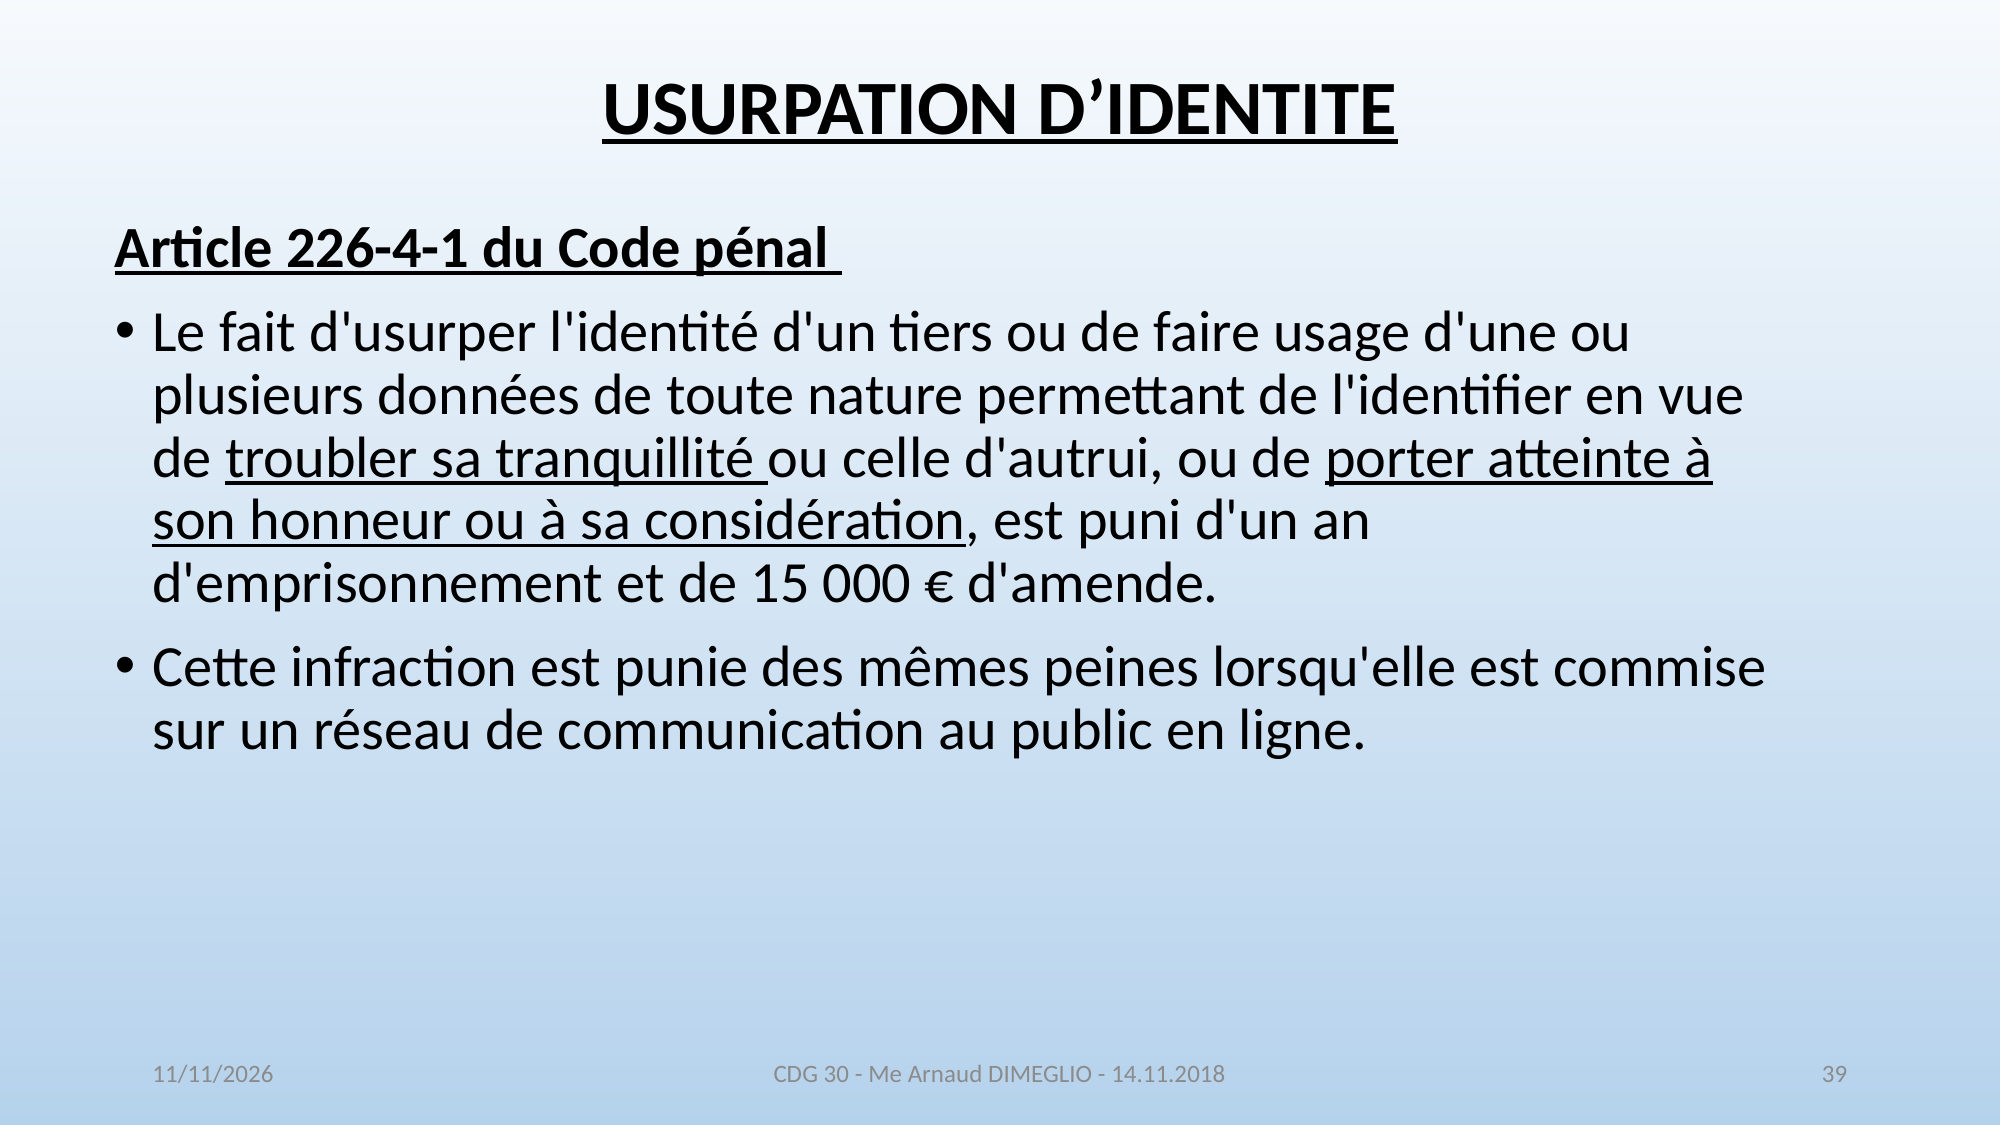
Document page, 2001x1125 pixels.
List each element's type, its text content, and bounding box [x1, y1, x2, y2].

title USURPATION D’IDENTITE [137, 59, 1863, 252]
footer CDG 30 - Me Arnaud DIMEGLIO - 14.11.2018 [662, 1042, 1338, 1103]
slide_number 39 [1412, 1042, 1863, 1103]
list Article 226-4-1 du Code pénal Le fait d'usurper l'identité d'un tiers ou de faire usage d'une ou plusieurs données de toute nature permettant de l'identifier en vue de troubler sa tranquillité ou celle d'autrui, ou de porter atteinte à son honneur ou à sa considération, est puni d'un an d'emprisonnement et de 15 000 € d'amende. Cette infraction est punie des mêmes peines lorsqu'elle est commise sur un réseau de communication au public en ligne. [99, 210, 1825, 1066]
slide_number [137, 1042, 588, 1103]
